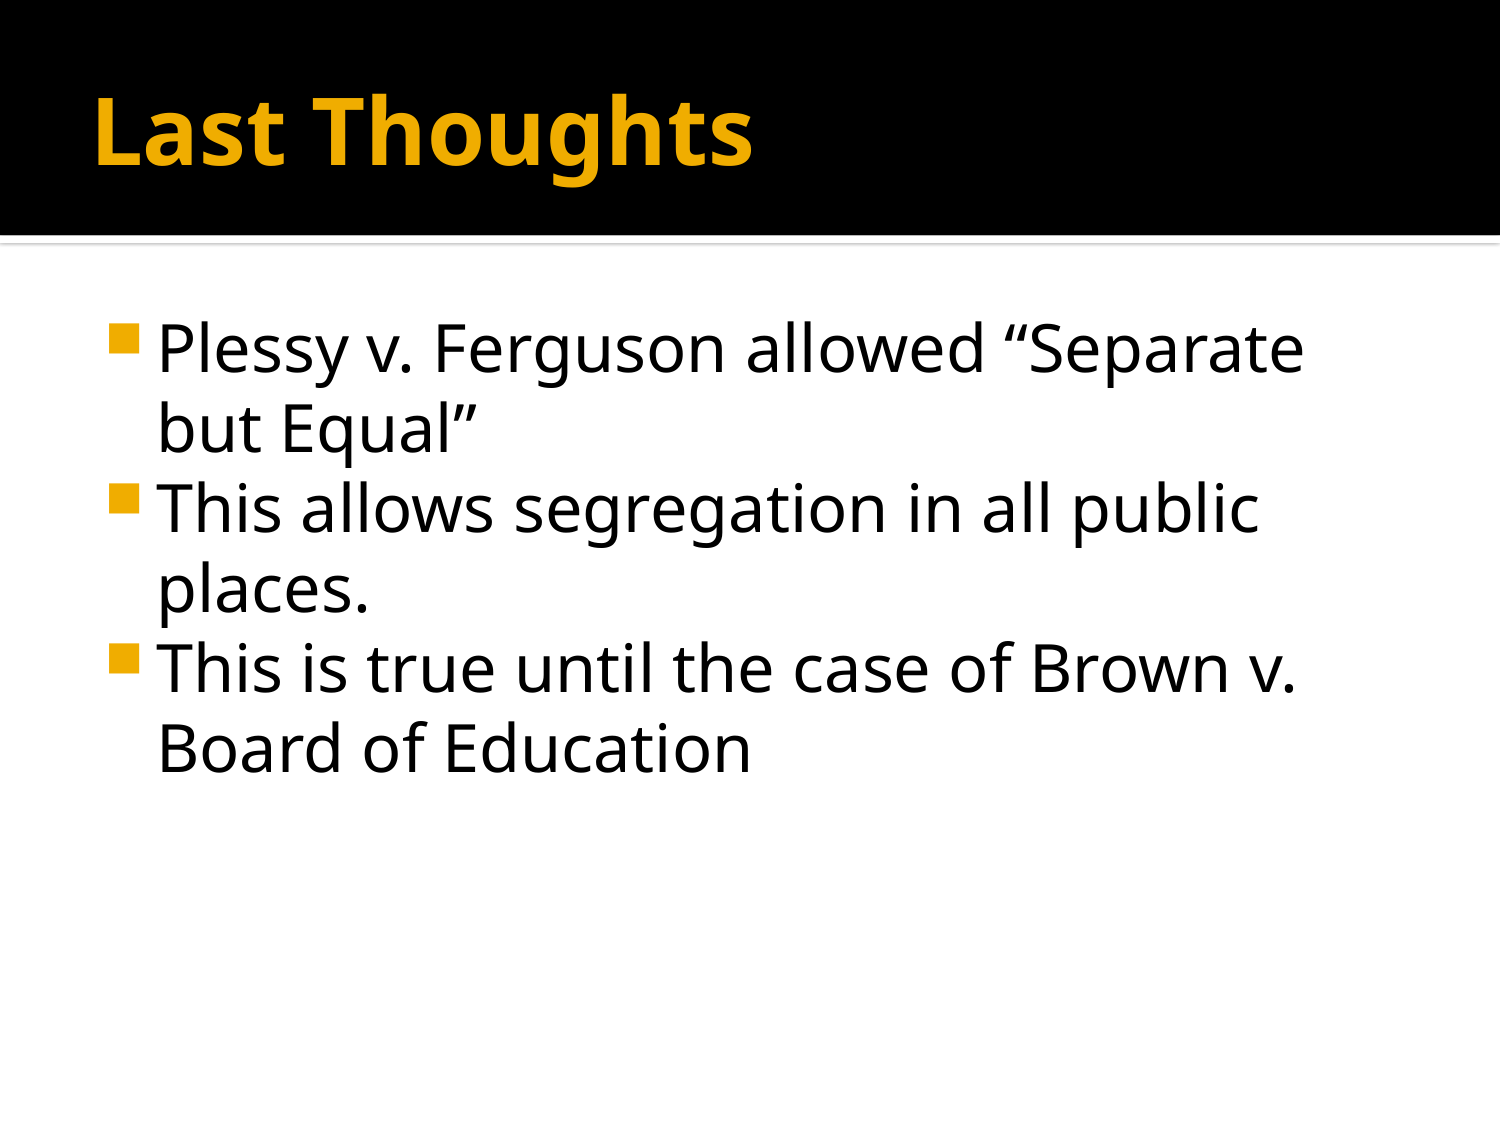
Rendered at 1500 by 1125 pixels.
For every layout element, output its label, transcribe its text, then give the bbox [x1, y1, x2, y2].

list Plessy v. Ferguson allowed “Separate but Equal” This allows segregation in all public places. This is true until the case of Brown v. Board of Education [75, 291, 1425, 1050]
title Last Thoughts [75, 25, 1425, 231]
